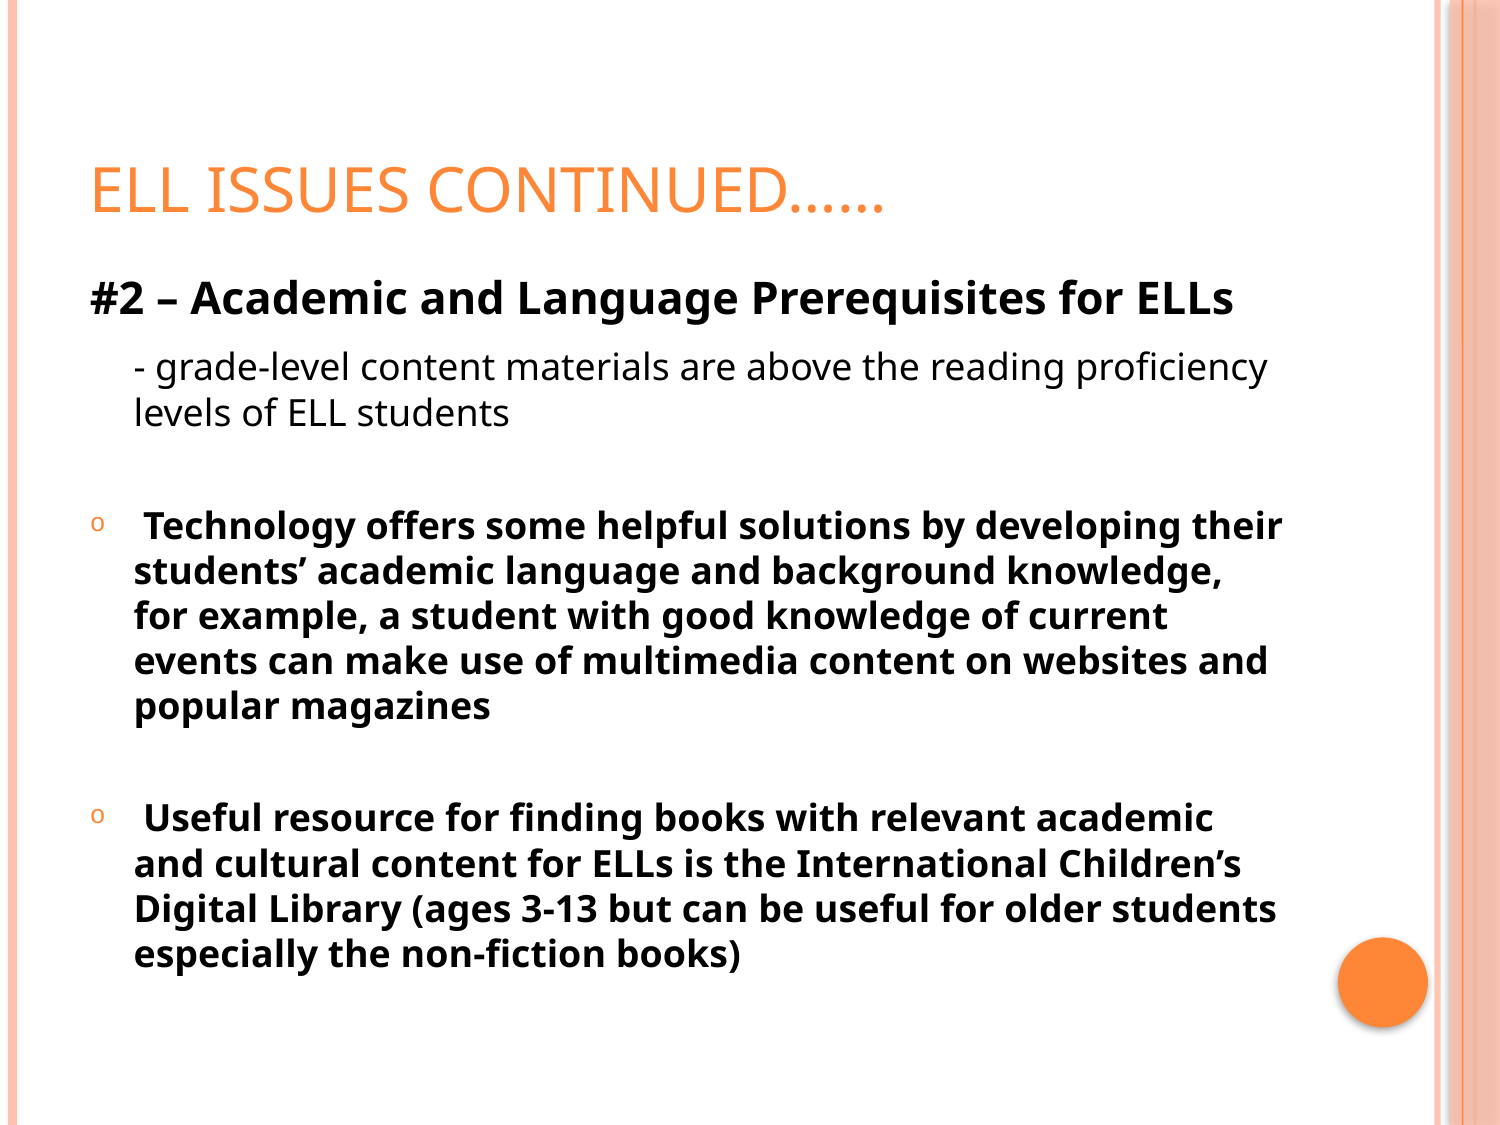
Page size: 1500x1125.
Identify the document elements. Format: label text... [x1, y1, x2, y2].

list #2 – Academic and Language Prerequisites for ELLs - grade-level content materials are above the reading proficiency levels of ELL students Technology offers some helpful solutions by developing their students’ academic language and background knowledge, for example, a student with good knowledge of current events can make use of multimedia content on websites and popular magazines Useful resource for finding books with relevant academic and cultural content for ELLs is the International Children’s Digital Library (ages 3-13 but can be useful for older students especially the non-fiction books) [75, 262, 1300, 1062]
title ELL Issues continued…… [75, 45, 1300, 233]
